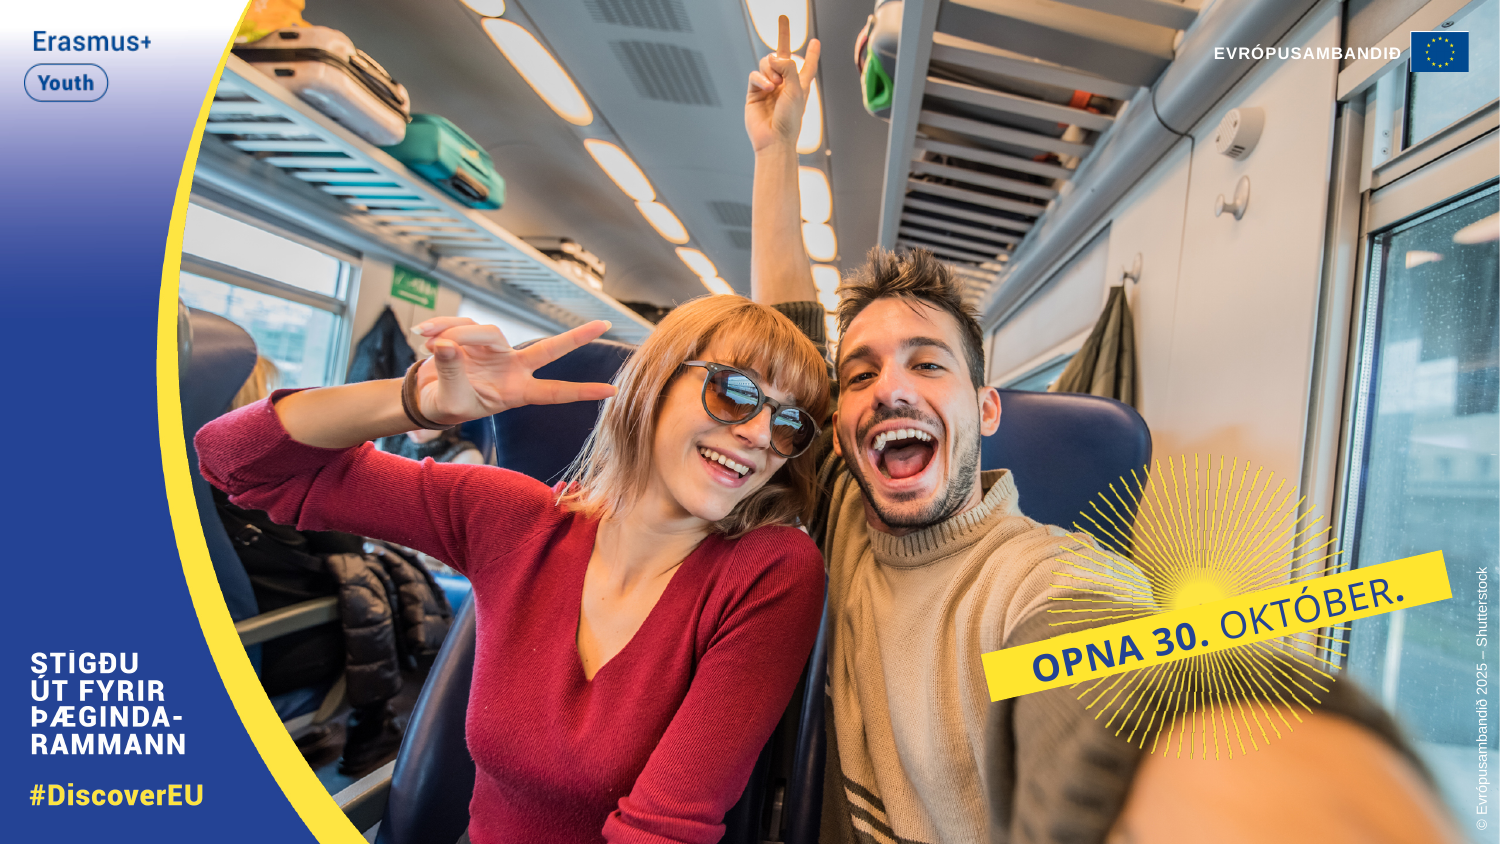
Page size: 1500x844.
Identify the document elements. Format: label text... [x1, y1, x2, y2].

picture [0, 0, 1500, 844]
list Opna 30. október. [980, 549, 1453, 703]
